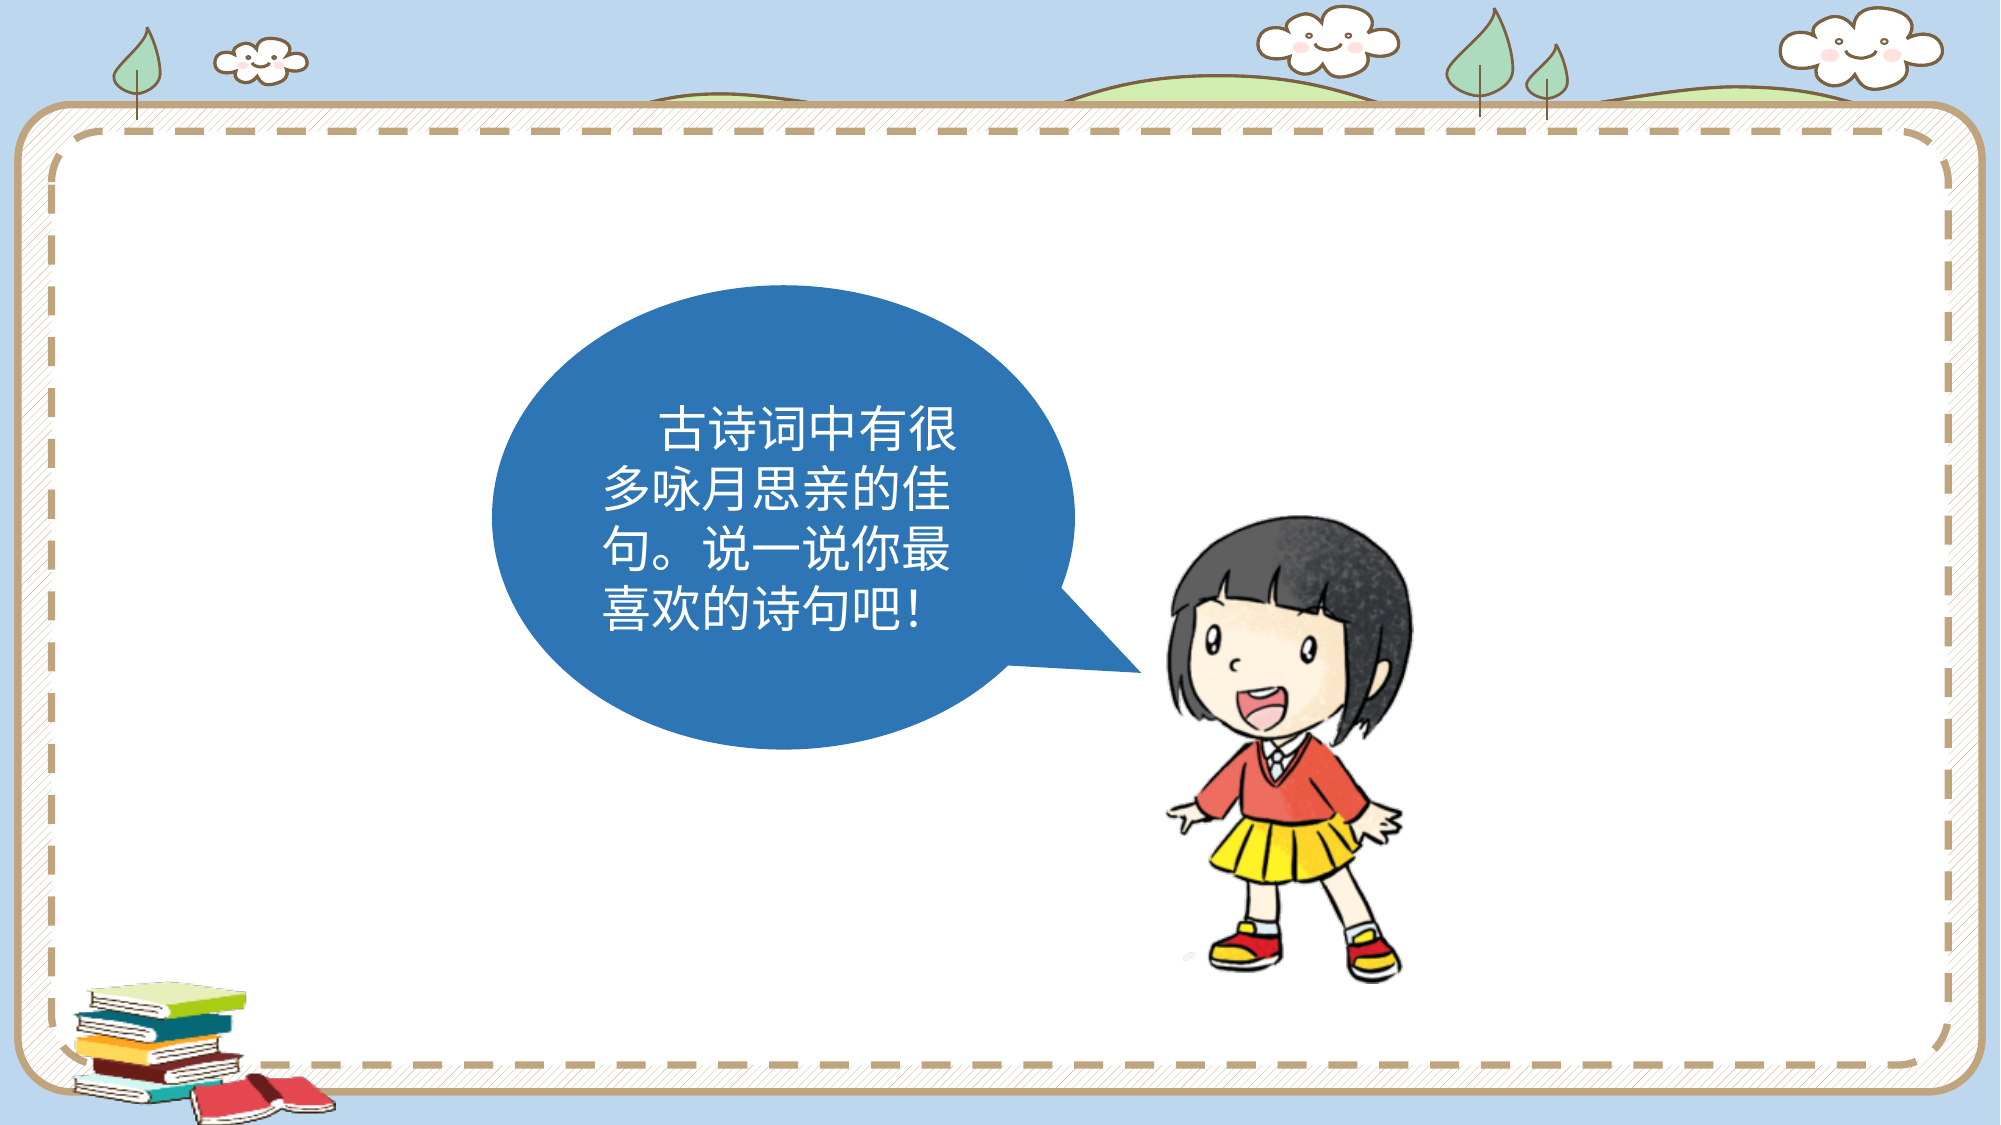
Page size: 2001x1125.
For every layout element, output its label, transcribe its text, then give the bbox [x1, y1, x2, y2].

text_box 古诗词中有很多咏月思亲的佳句。说一说你最喜欢的诗句吧！ [491, 285, 1142, 750]
picture [71, 981, 336, 1125]
picture [1165, 515, 1414, 984]
